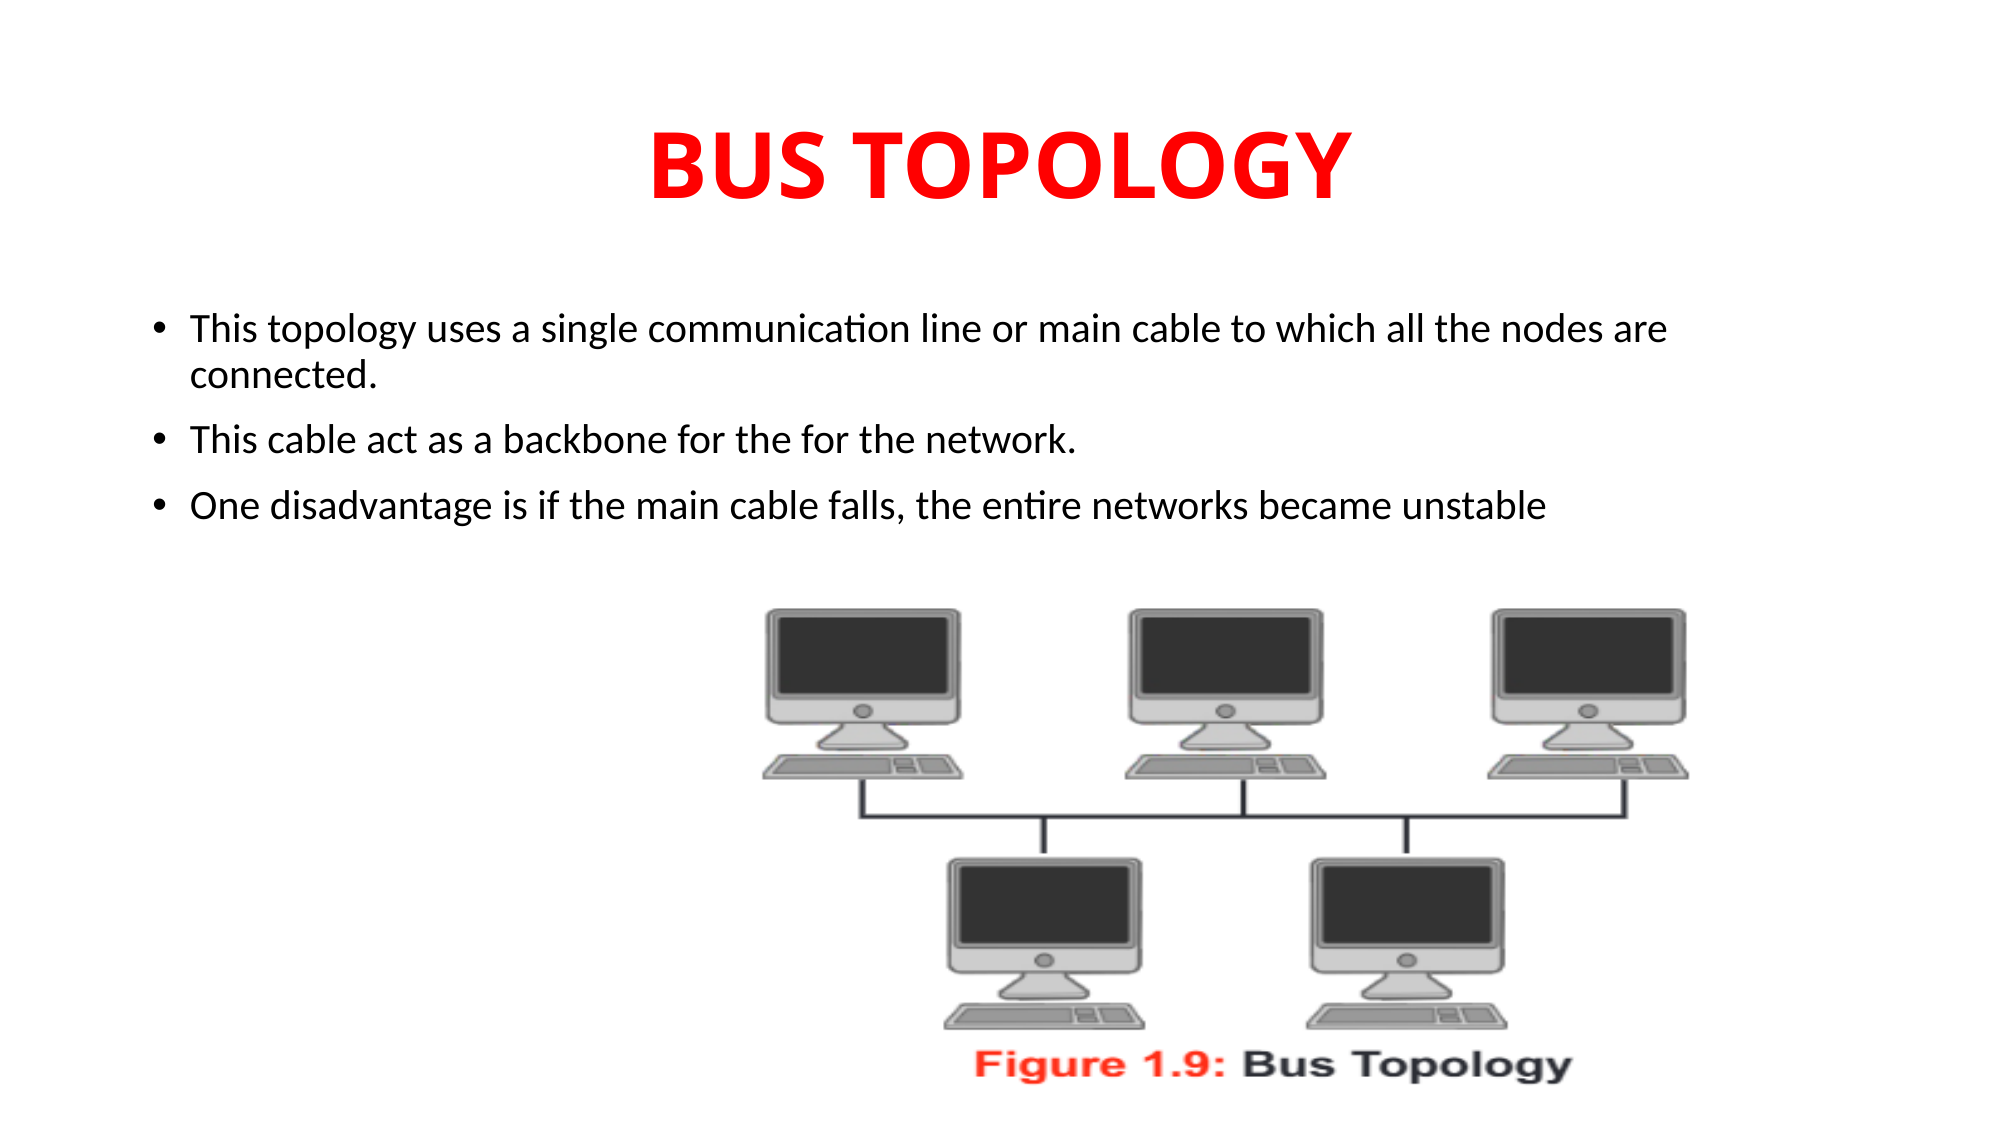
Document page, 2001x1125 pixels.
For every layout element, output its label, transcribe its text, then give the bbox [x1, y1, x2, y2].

title BUS TOPOLOGY [137, 59, 1863, 278]
list This topology uses a single communication line or main cable to which all the nodes are connected. This cable act as a backbone for the for the network. One disadvantage is if the main cable falls, the entire networks became unstable [137, 299, 1863, 1014]
picture [718, 562, 1755, 1095]
